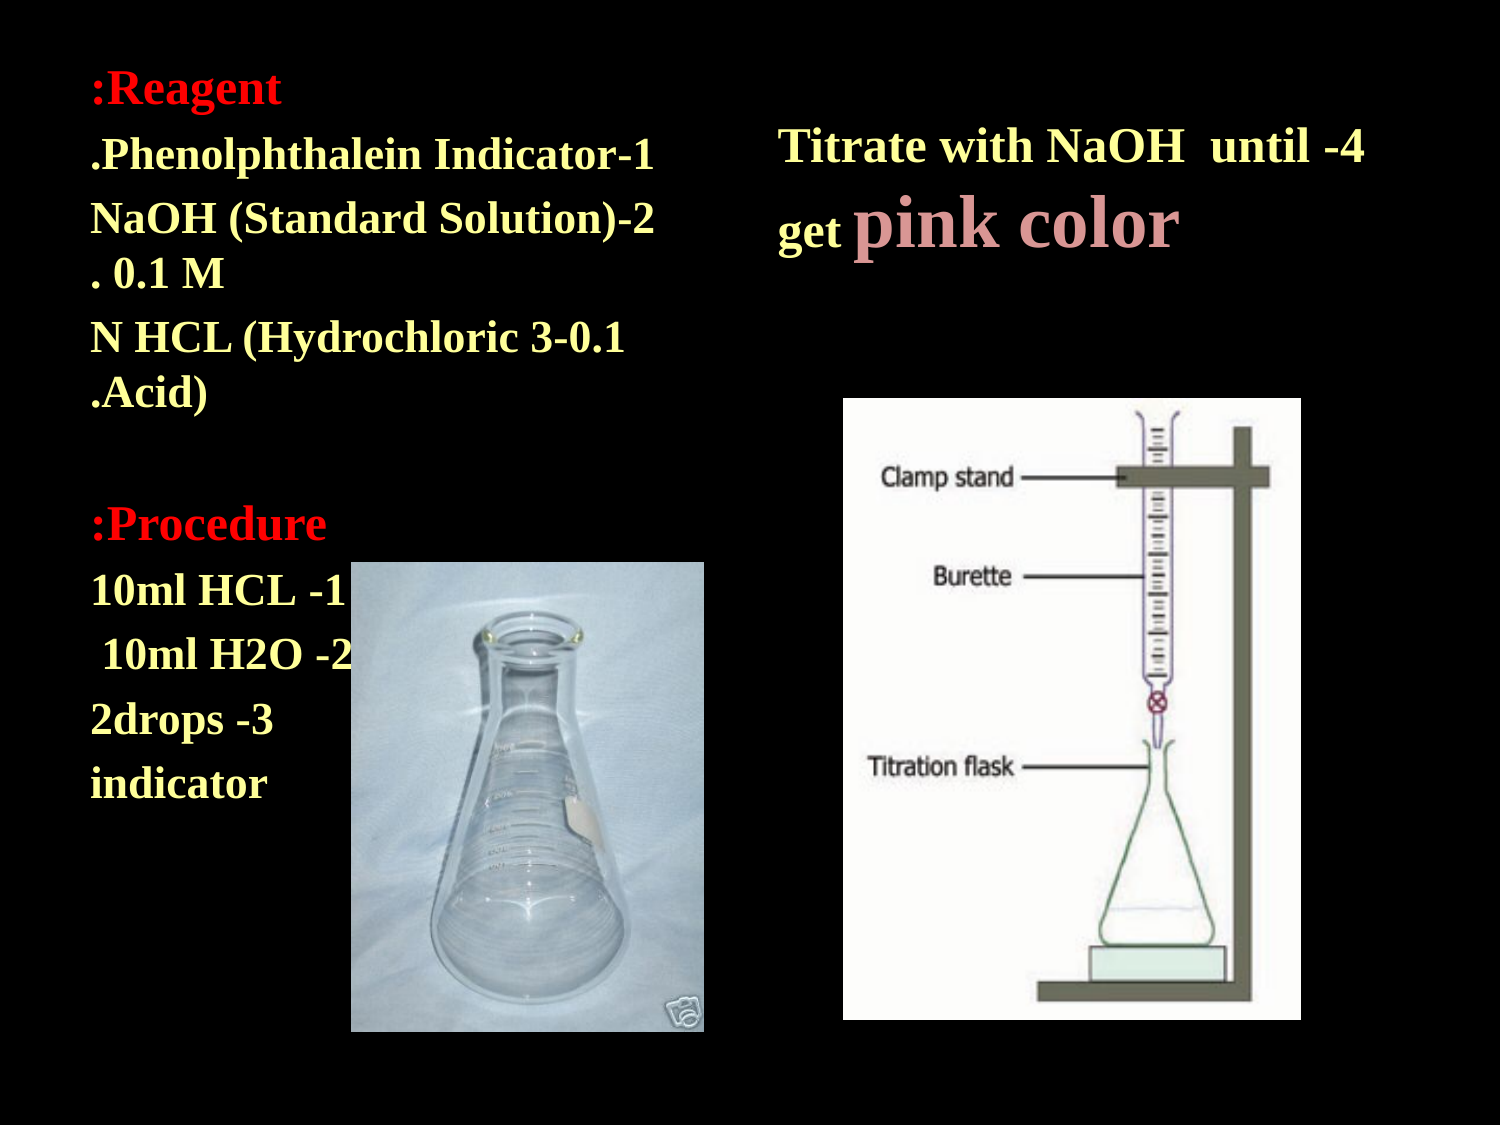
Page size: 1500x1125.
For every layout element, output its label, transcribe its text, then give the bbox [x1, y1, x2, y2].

list 4- Titrate with NaOH until get pink color [762, 105, 1425, 1005]
picture [351, 562, 704, 1032]
picture [843, 398, 1302, 1020]
list Reagent: 1-Phenolphthalein Indicator. 2-NaOH (Standard Solution) 0.1 M . 3-0.1 N HCL (Hydrochloric Acid). Procedure: 1- 10ml HCL 2- 10ml H2O 3- 2drops indicator [75, 46, 738, 1005]
